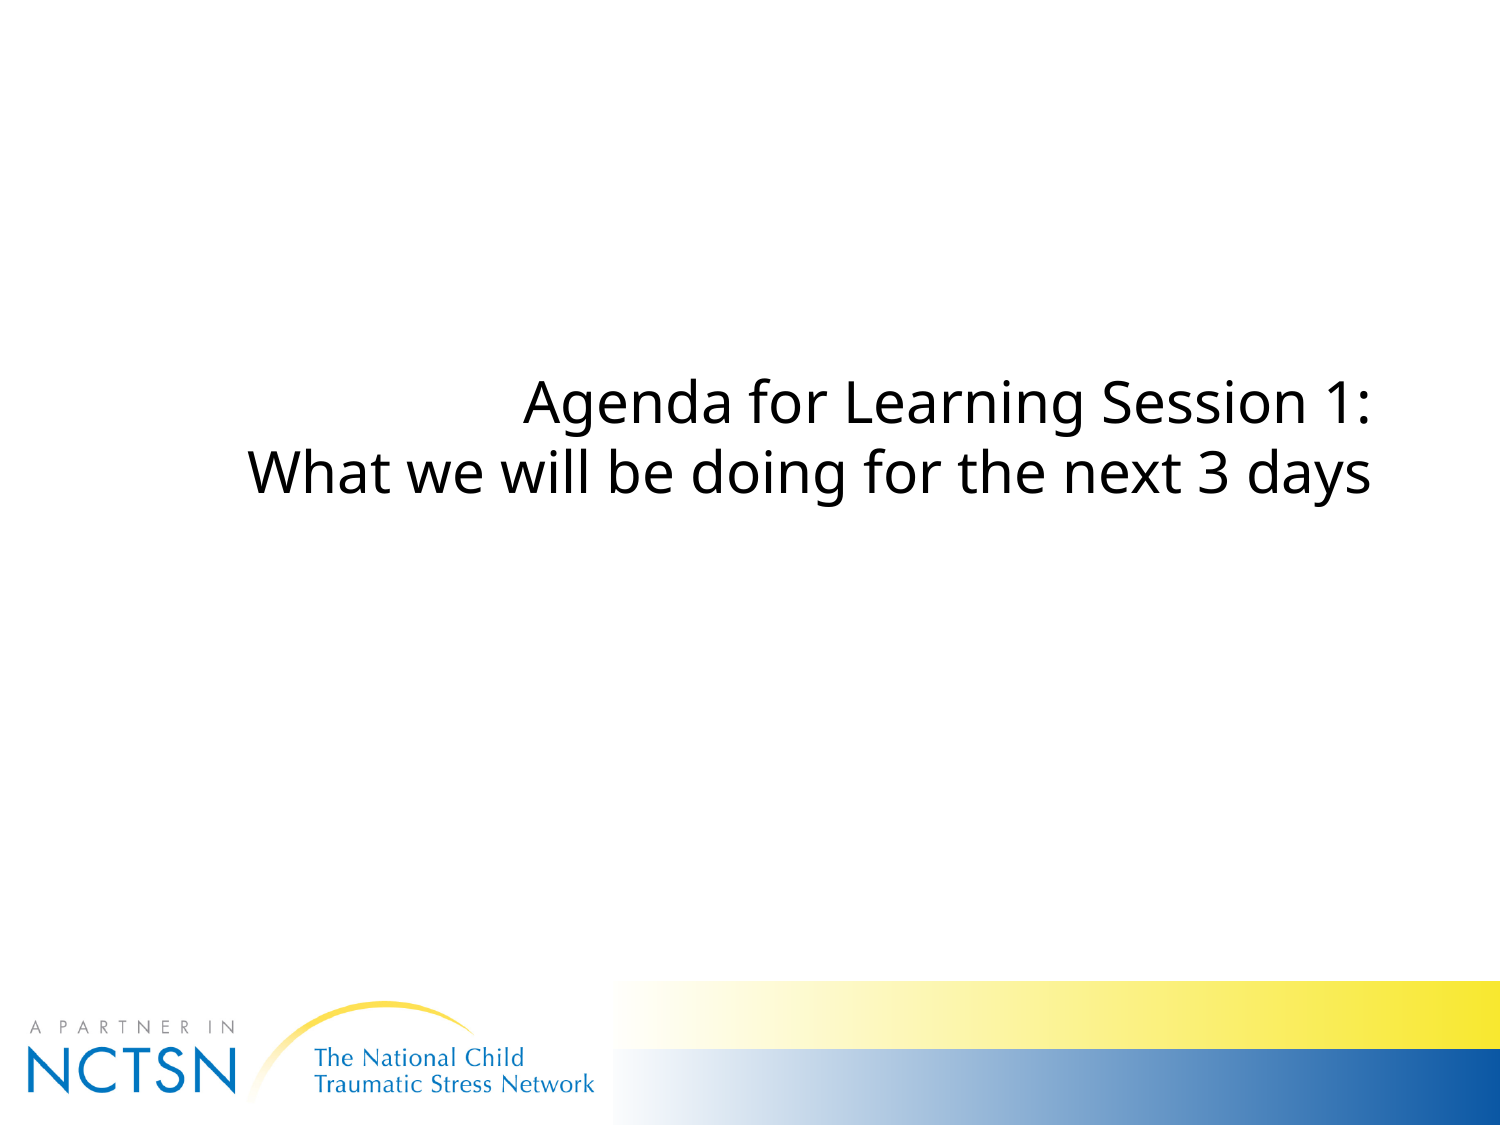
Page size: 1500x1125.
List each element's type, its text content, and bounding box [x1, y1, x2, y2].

title Agenda for Learning Session 1: What we will be doing for the next 3 days [112, 349, 1388, 591]
picture [0, 981, 613, 1125]
